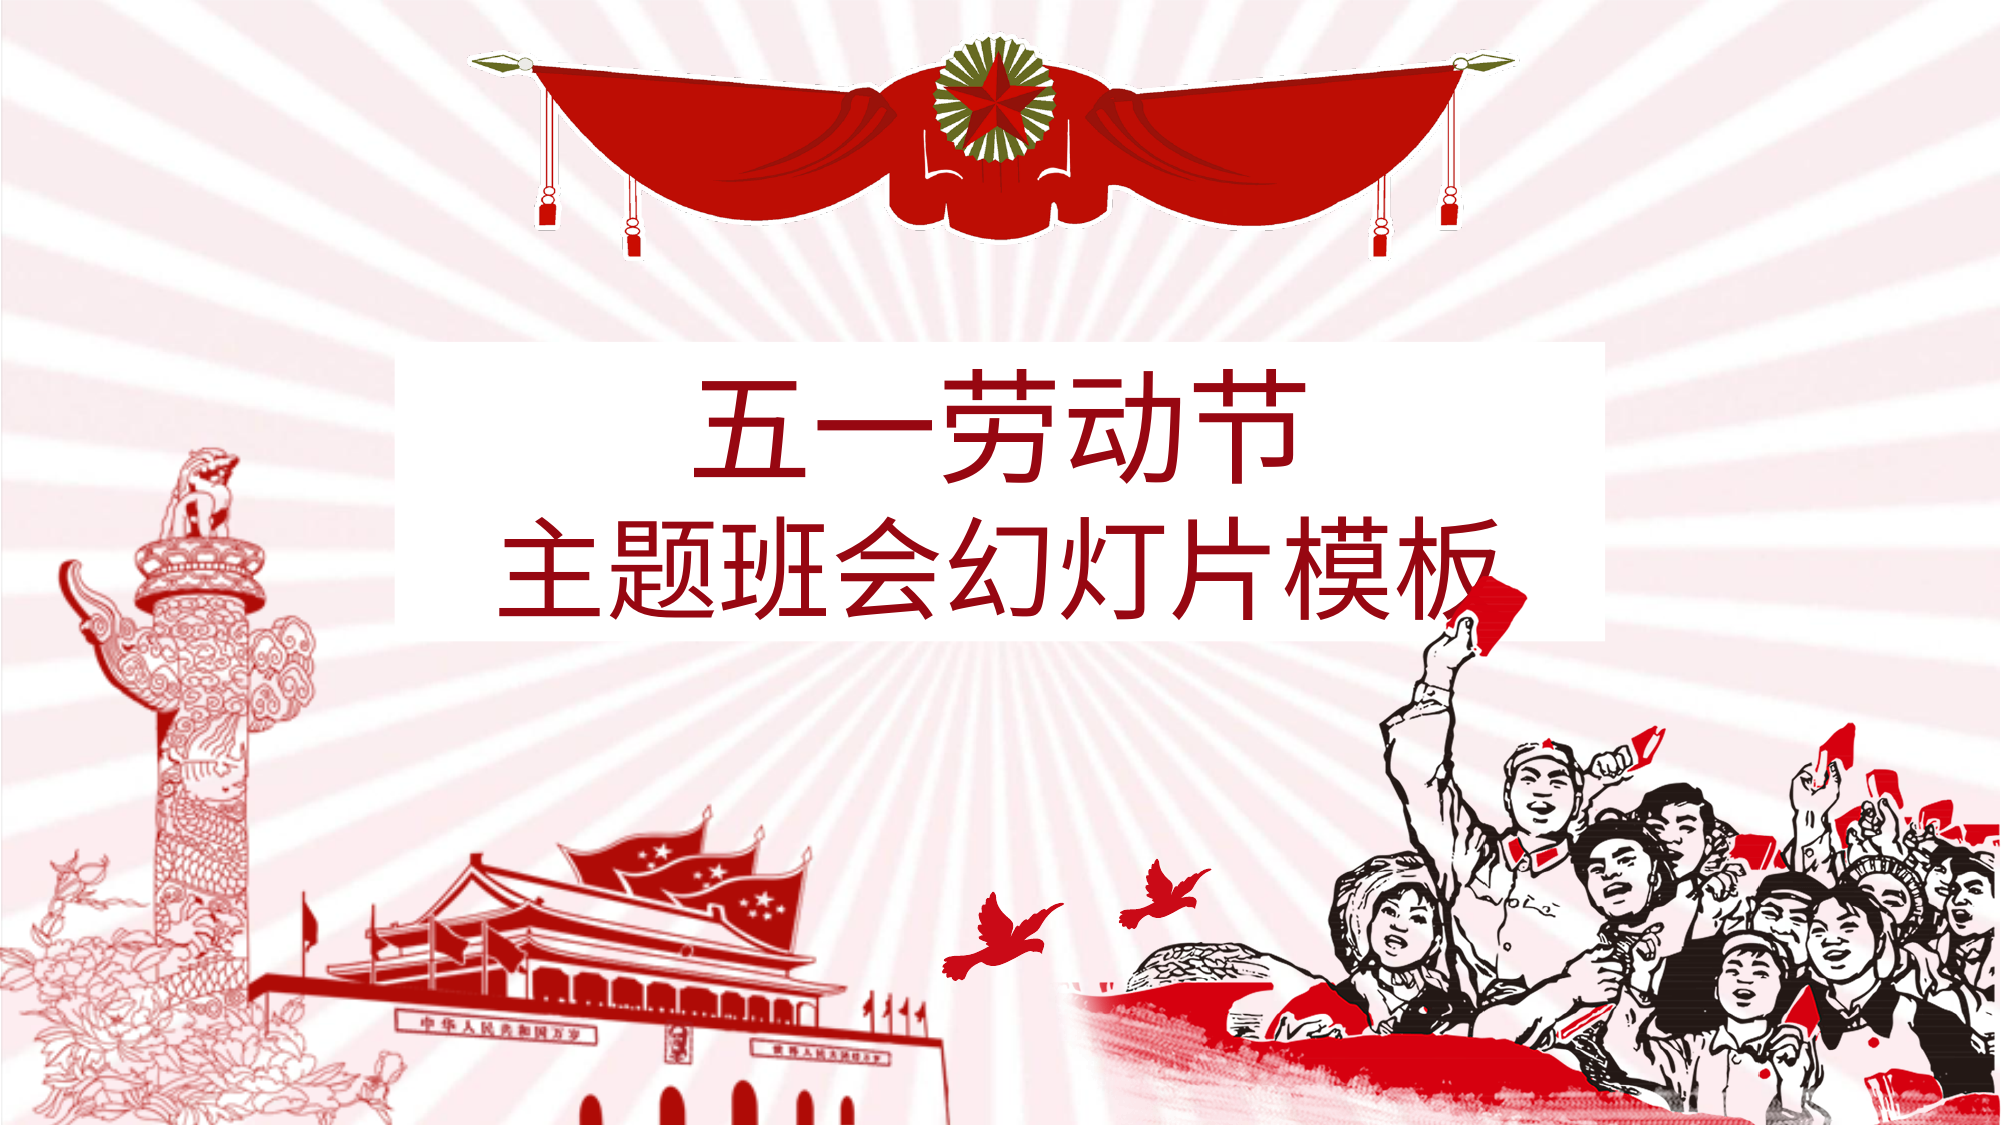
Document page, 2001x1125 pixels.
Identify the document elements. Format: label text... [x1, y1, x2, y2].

text_box 五一劳动节 主题班会幻灯片模板 [394, 341, 1606, 642]
text_box [968, 891, 1042, 972]
picture [0, 0, 2001, 1125]
